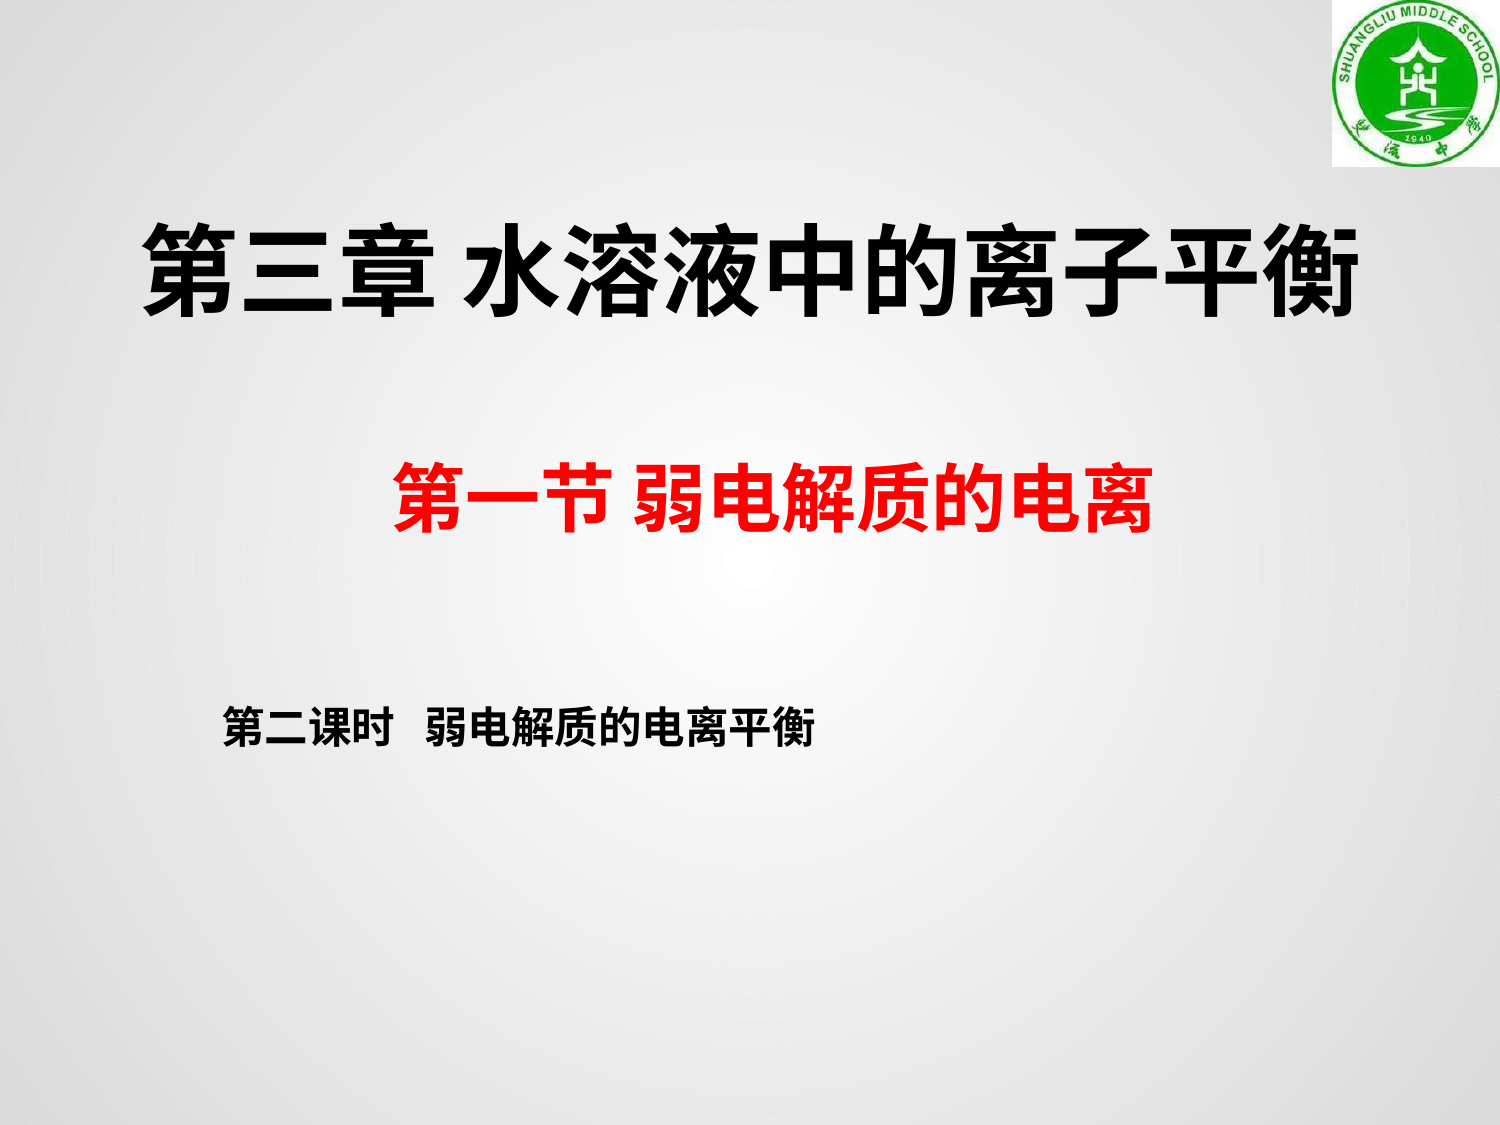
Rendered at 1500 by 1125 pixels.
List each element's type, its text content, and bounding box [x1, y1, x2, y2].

title 第三章 水溶液中的离子平衡 [123, 148, 1459, 337]
picture [1332, 0, 1500, 168]
subtitle 第一节 弱电解质的电离 [265, 444, 1282, 551]
text_box 第二课时 弱电解质的电离平衡 [206, 676, 1453, 781]
